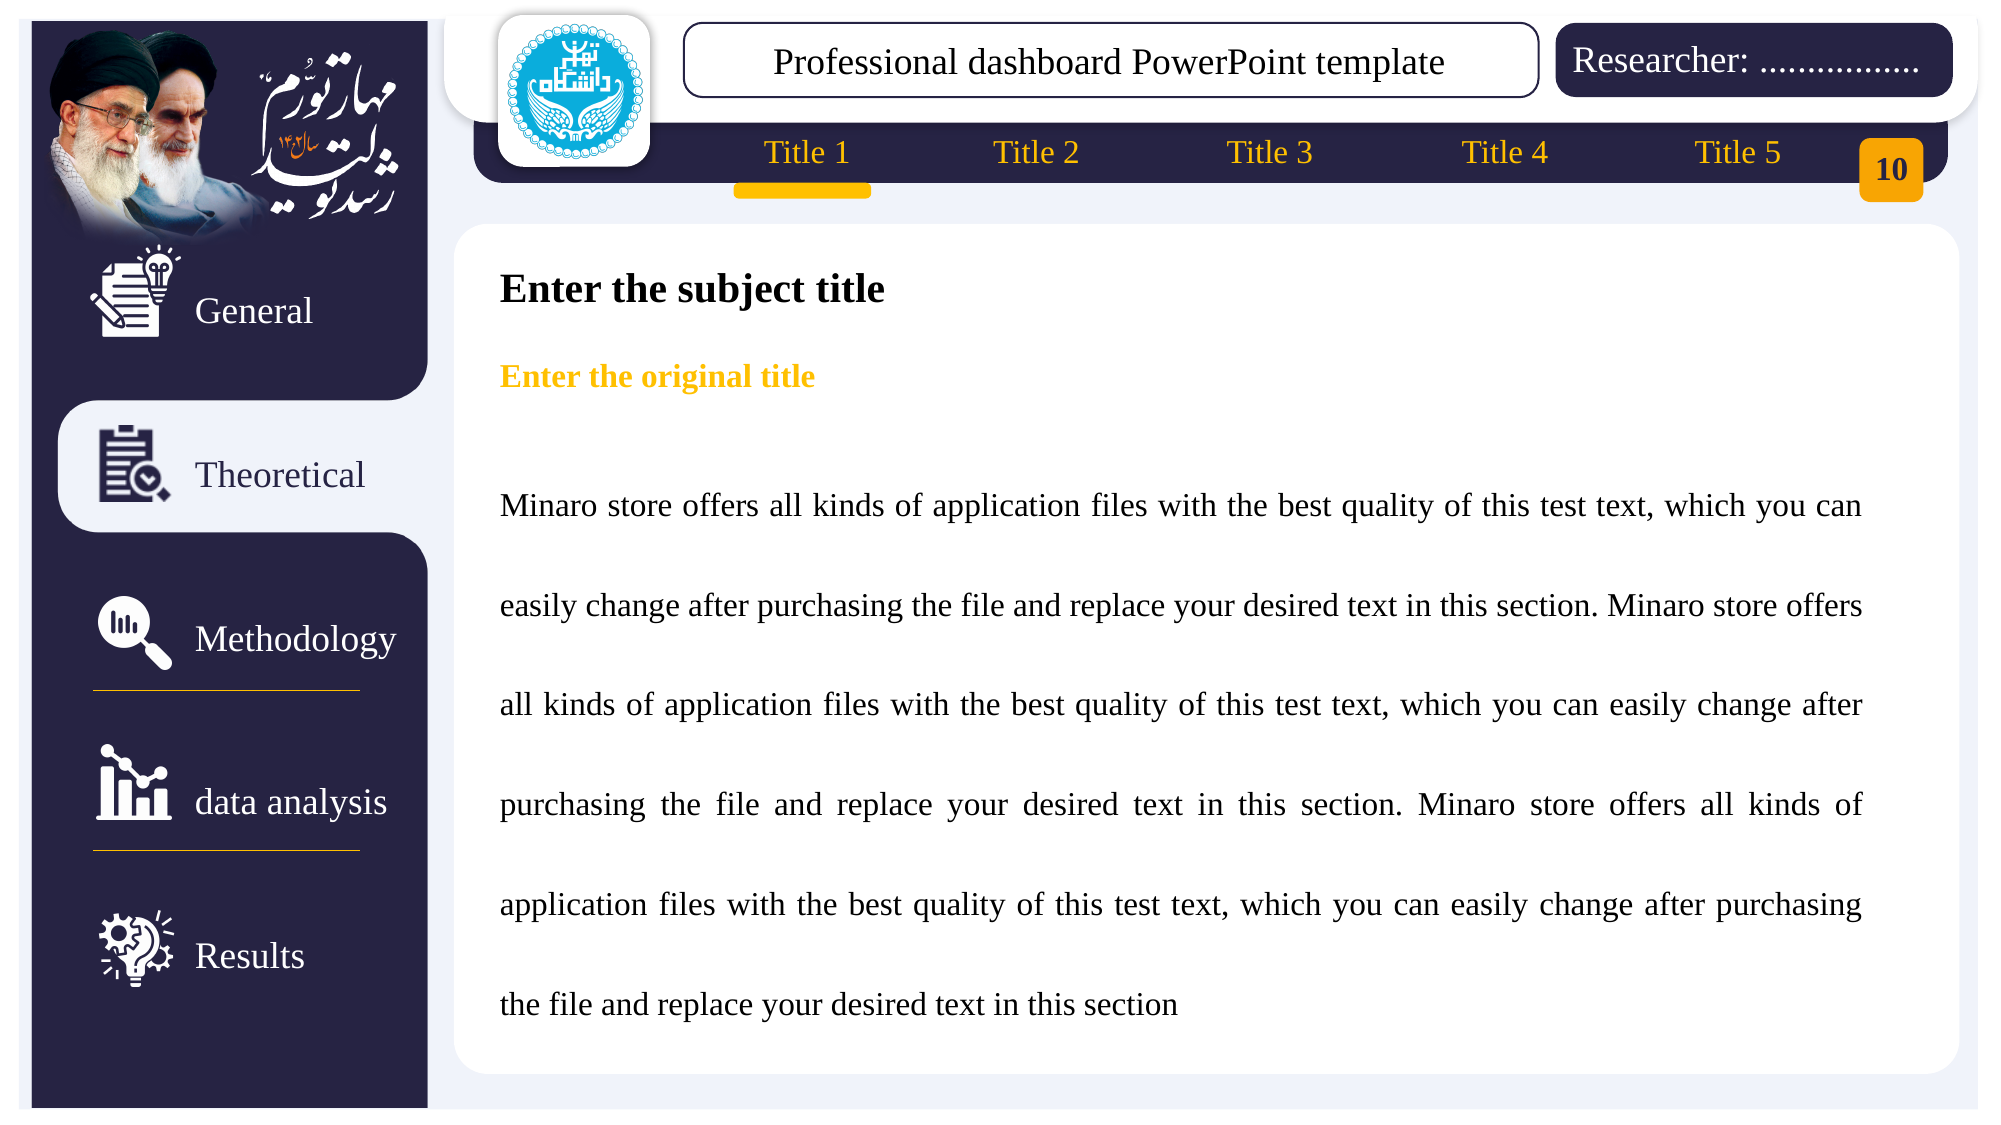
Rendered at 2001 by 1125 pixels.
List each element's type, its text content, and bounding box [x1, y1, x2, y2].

text_box Minaro store offers all kinds of application files with the best quality of this test text, which you can easily change after purchasing the file and replace your desired text in this section. Minaro store offers all kinds of application files with the best quality of this test text, which you can easily change after purchasing the file and replace your desired text in this section. Minaro store offers all kinds of application files with the best quality of this test text, which you can easily change after purchasing the file and replace your desired text in this section [485, 415, 1881, 1030]
text_box 10 [1857, 139, 1927, 195]
picture [506, 22, 644, 160]
picture [31, 21, 442, 1108]
text_box [497, 13, 651, 168]
text_box Enter the original title [485, 346, 850, 402]
text_box Title 2 [936, 123, 1137, 178]
text_box Title 1 [706, 123, 908, 178]
text_box Title 4 [1412, 123, 1598, 178]
text_box [452, 222, 1961, 1076]
text_box Enter the subject title [485, 253, 923, 319]
text_box Title 3 [1177, 123, 1363, 178]
text_box [732, 181, 873, 200]
text_box Researcher: ................. [1557, 27, 1958, 88]
text_box Title 5 [1645, 123, 1831, 178]
text_box Professional dashboard PowerPoint template [685, 29, 1534, 89]
